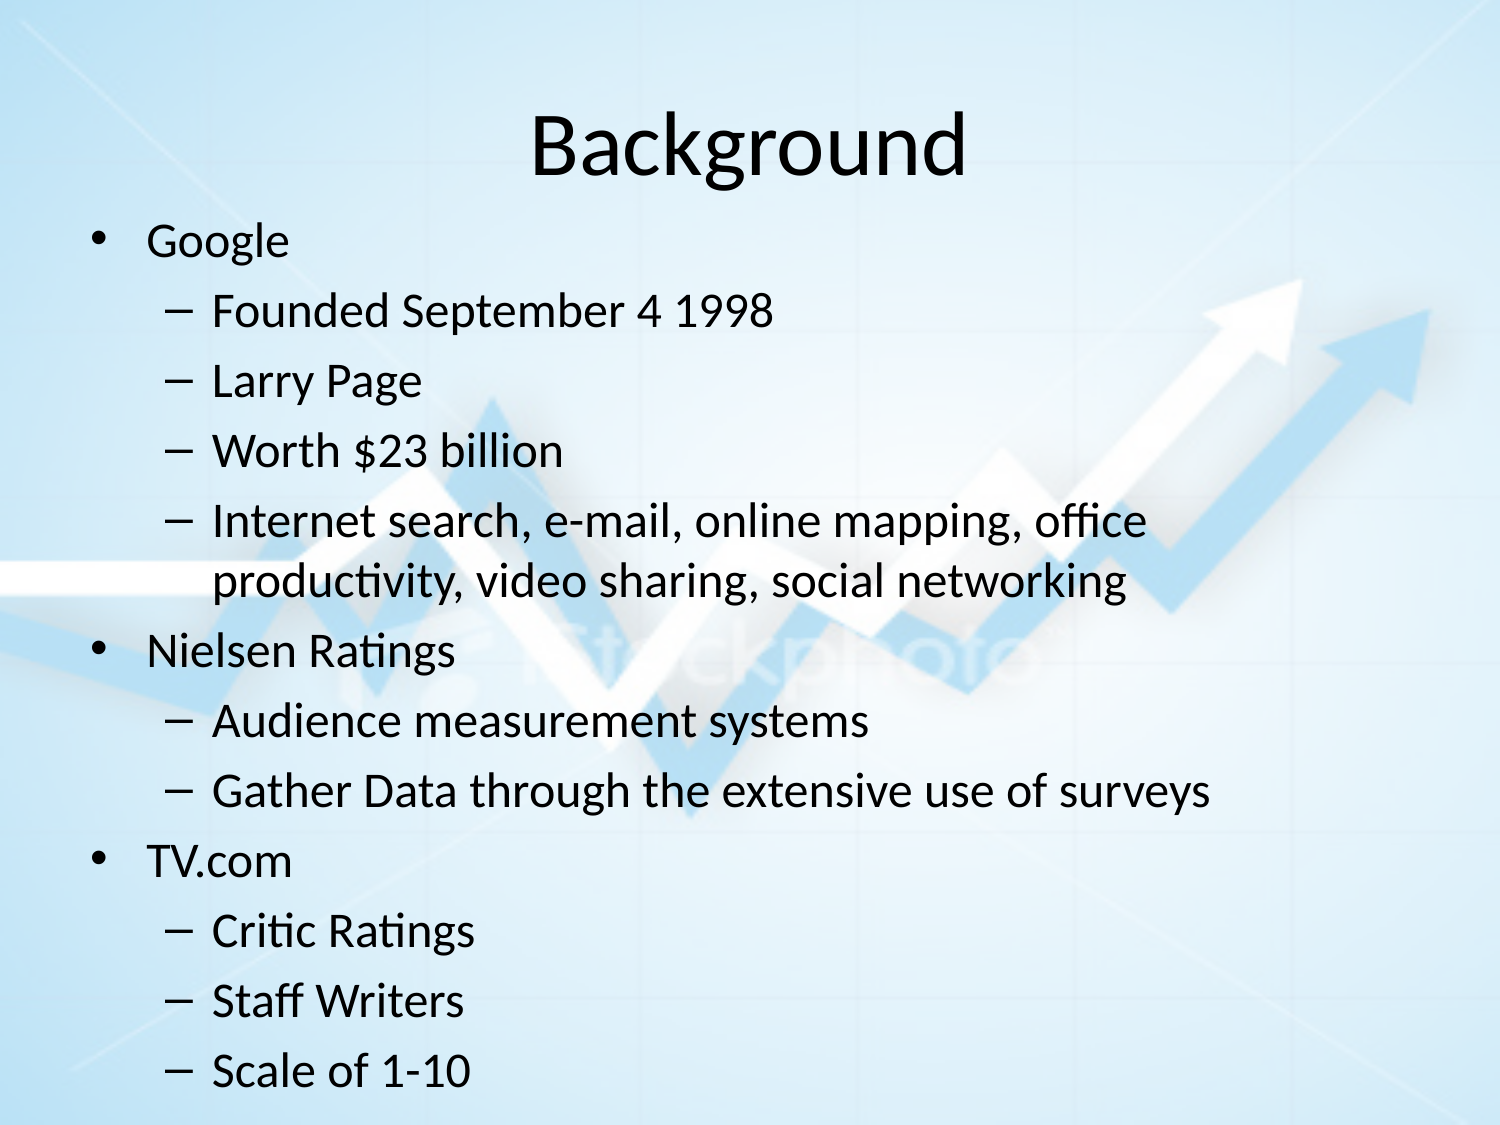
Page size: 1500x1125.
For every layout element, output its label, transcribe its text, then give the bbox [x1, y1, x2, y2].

title Background [74, 44, 1426, 199]
list Google Founded September 4 1998 Larry Page Worth $23 billion Internet search, e-mail, online mapping, office productivity, video sharing, social networking Nielsen Ratings Audience measurement systems Gather Data through the extensive use of surveys TV.com Critic Ratings Staff Writers Scale of 1-10 [74, 199, 1426, 1125]
